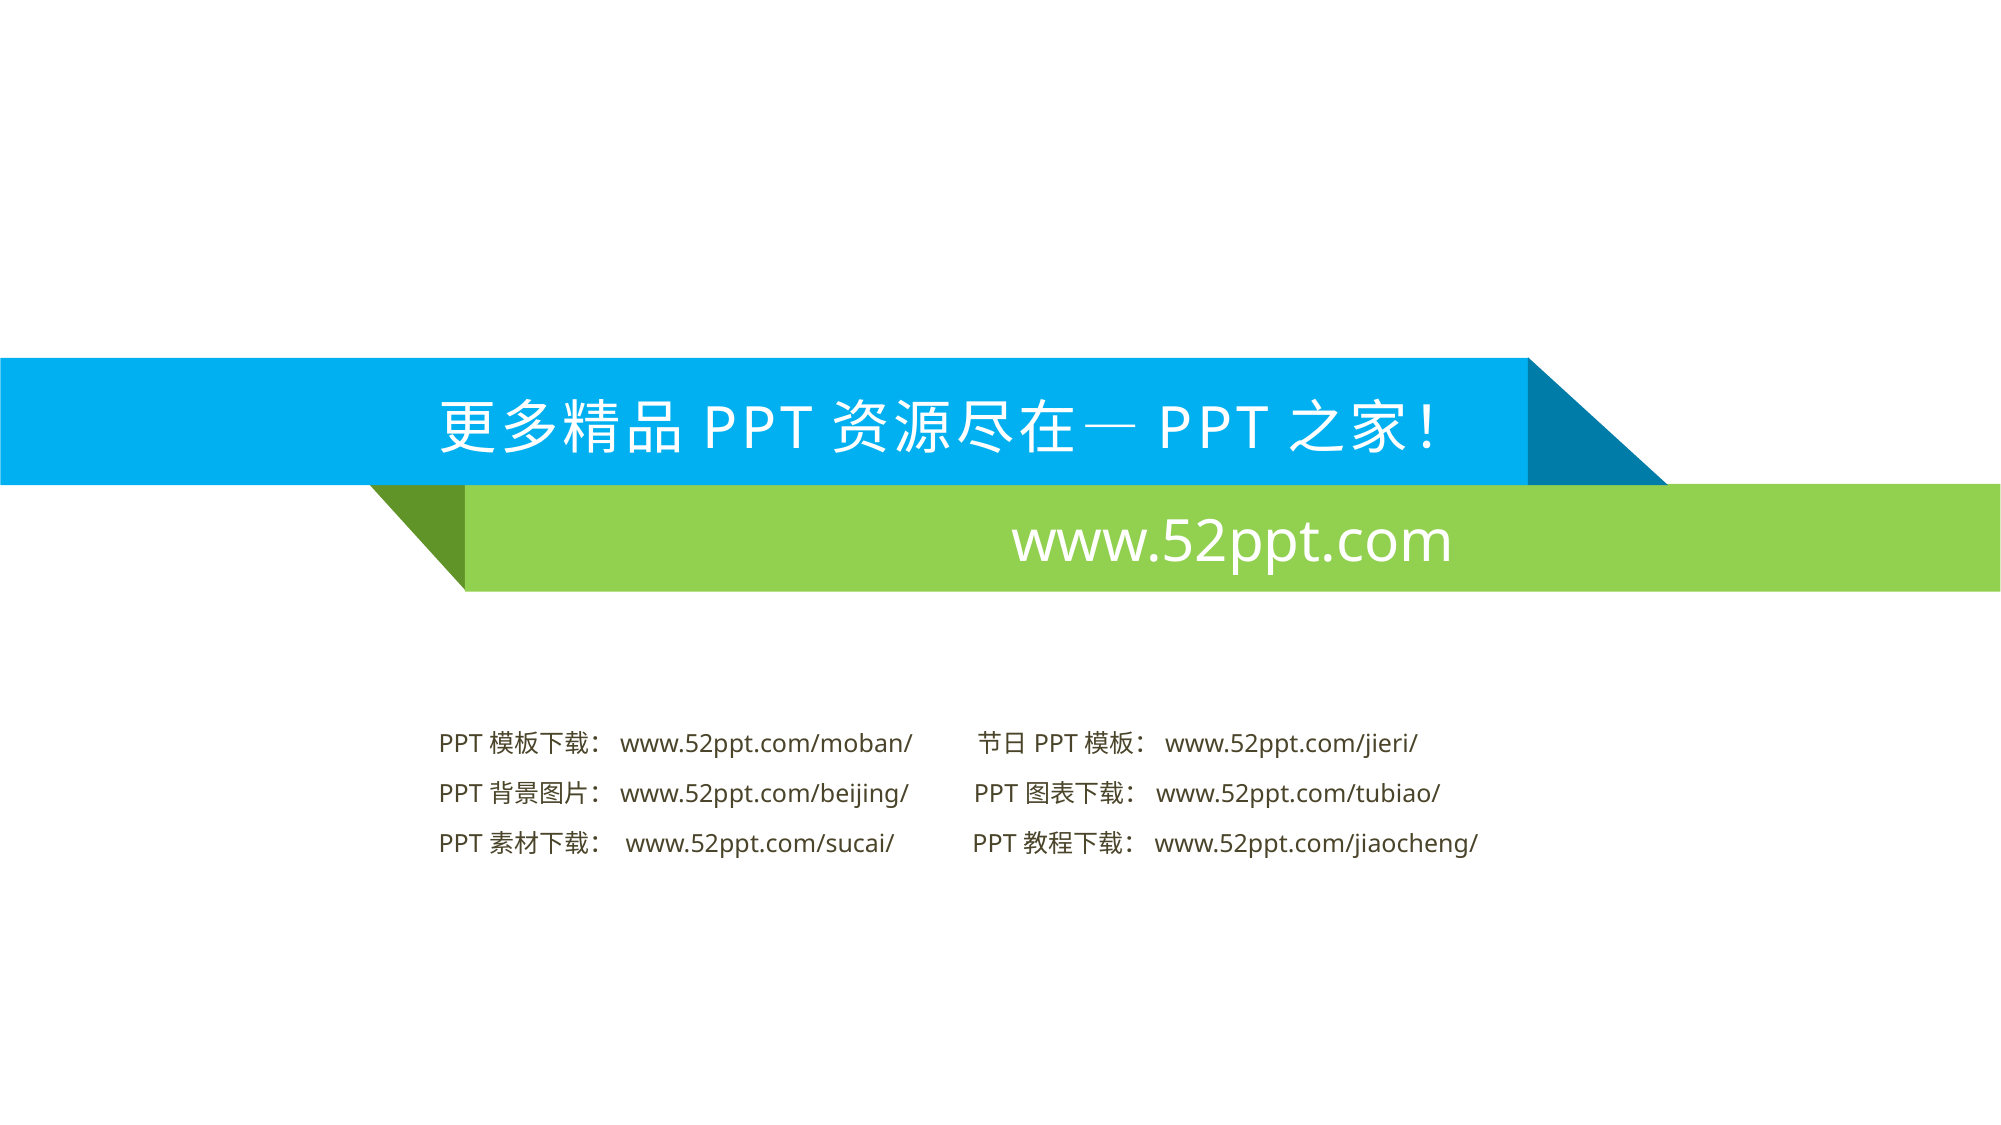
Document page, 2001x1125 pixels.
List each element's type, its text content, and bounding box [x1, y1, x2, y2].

text_box 更多精品PPT资源尽在—PPT之家！ [0, 357, 1526, 486]
text_box PPT模板下载：www.52ppt.com/moban/ 节日PPT模板：www.52ppt.com/jieri/ PPT背景图片：www.52ppt.com/beijing/ PPT图表下载：www.52ppt.com/tubiao/ PPT素材下载： www.52ppt.com/sucai/ PPT教程下载：www.52ppt.com/jiaocheng/ [423, 643, 1557, 921]
text_box [1526, 354, 1671, 487]
text_box [369, 486, 464, 591]
text_box www.52ppt.com [464, 483, 2001, 593]
